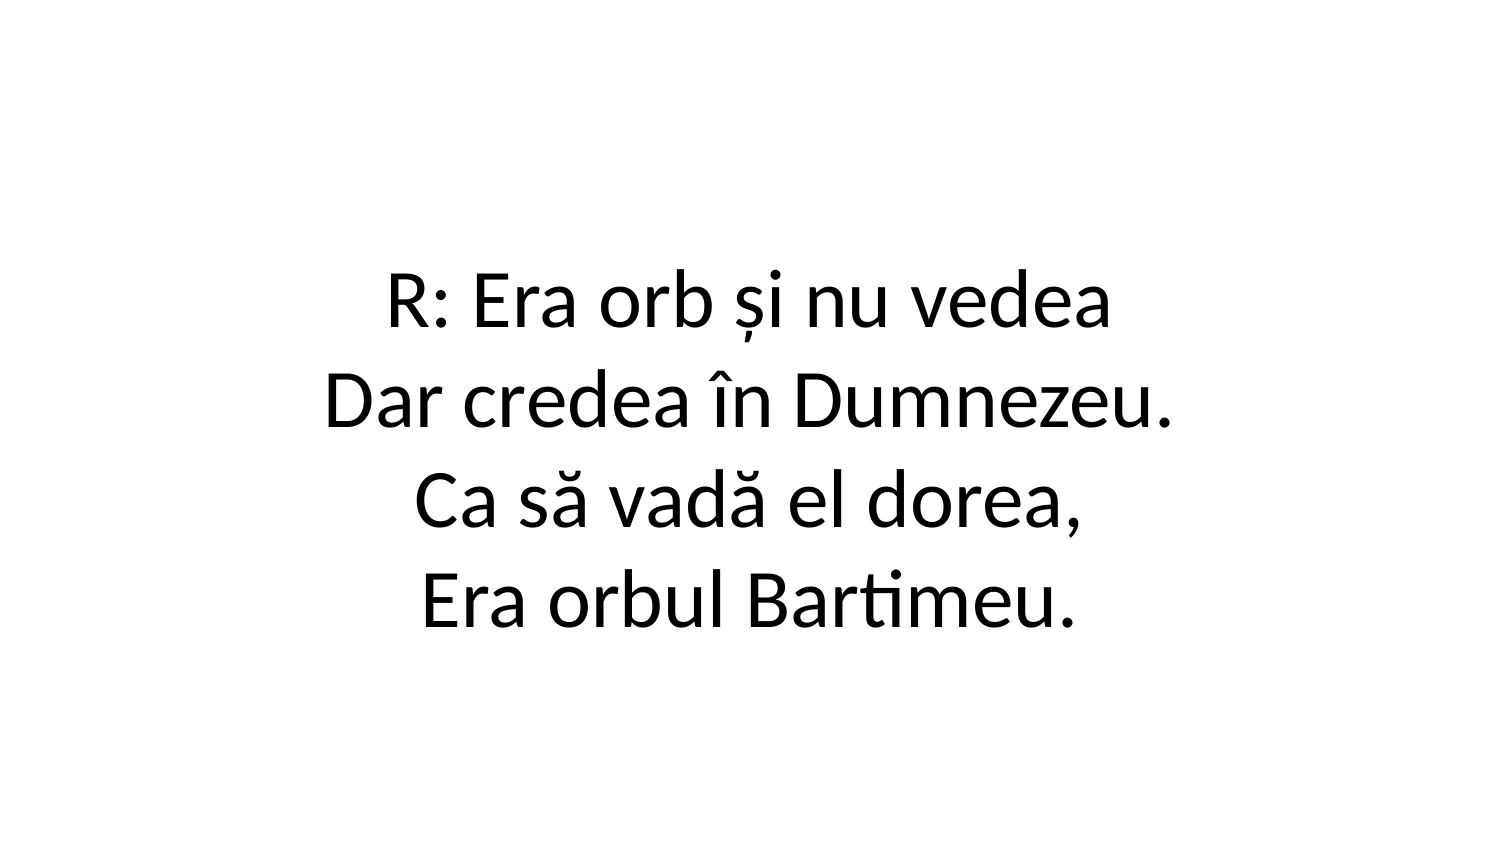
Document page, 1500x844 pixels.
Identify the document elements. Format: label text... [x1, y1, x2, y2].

text_box R: Era orb și nu vedea Dar credea în Dumnezeu. Ca să vadă el dorea, Era orbul Bartimeu. [308, 192, 1191, 652]
